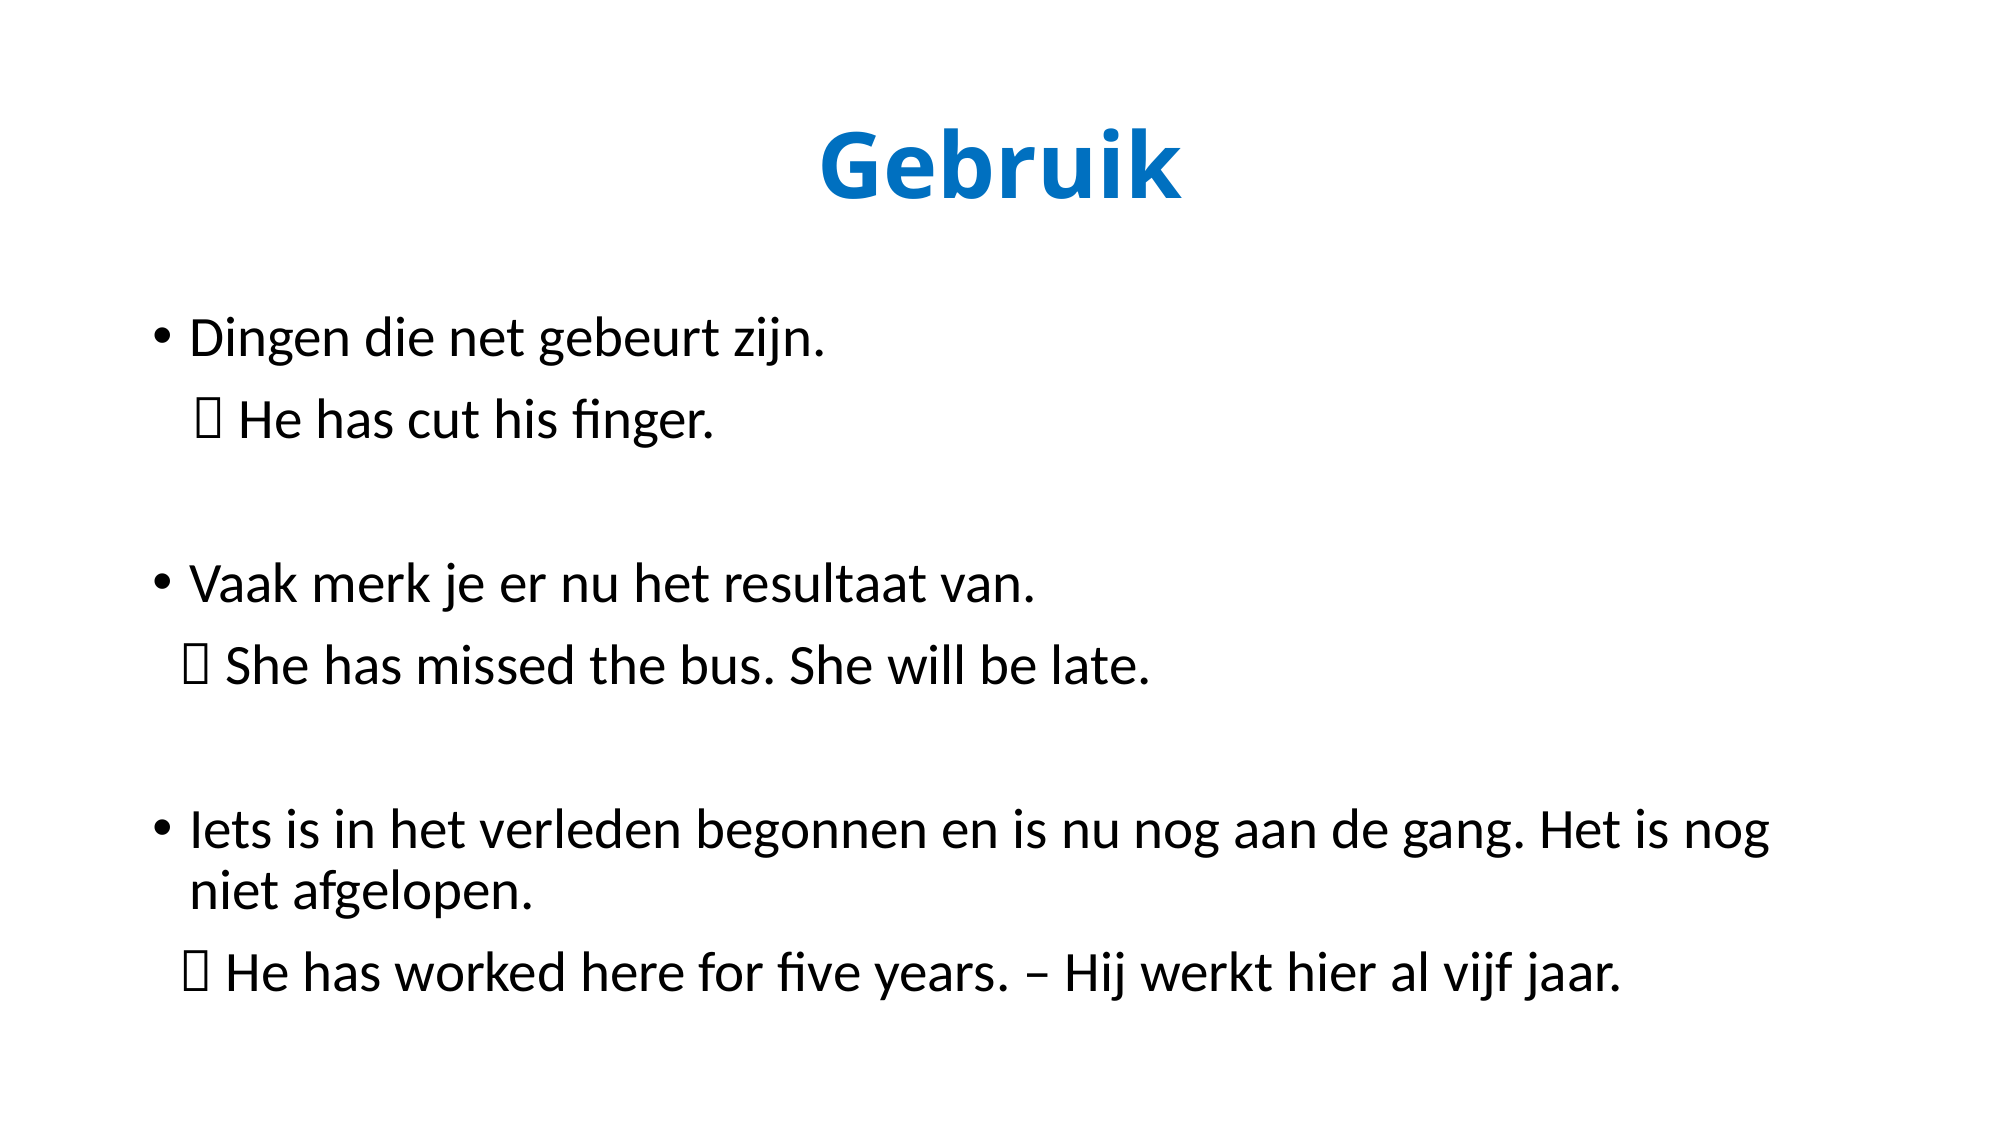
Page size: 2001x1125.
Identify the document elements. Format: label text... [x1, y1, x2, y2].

title Gebruik [137, 59, 1863, 278]
list Dingen die net gebeurt zijn.  He has cut his finger. Vaak merk je er nu het resultaat van.  She has missed the bus. She will be late. Iets is in het verleden begonnen en is nu nog aan de gang. Het is nog niet afgelopen.  He has worked here for five years. – Hij werkt hier al vijf jaar. [137, 299, 1863, 1014]
